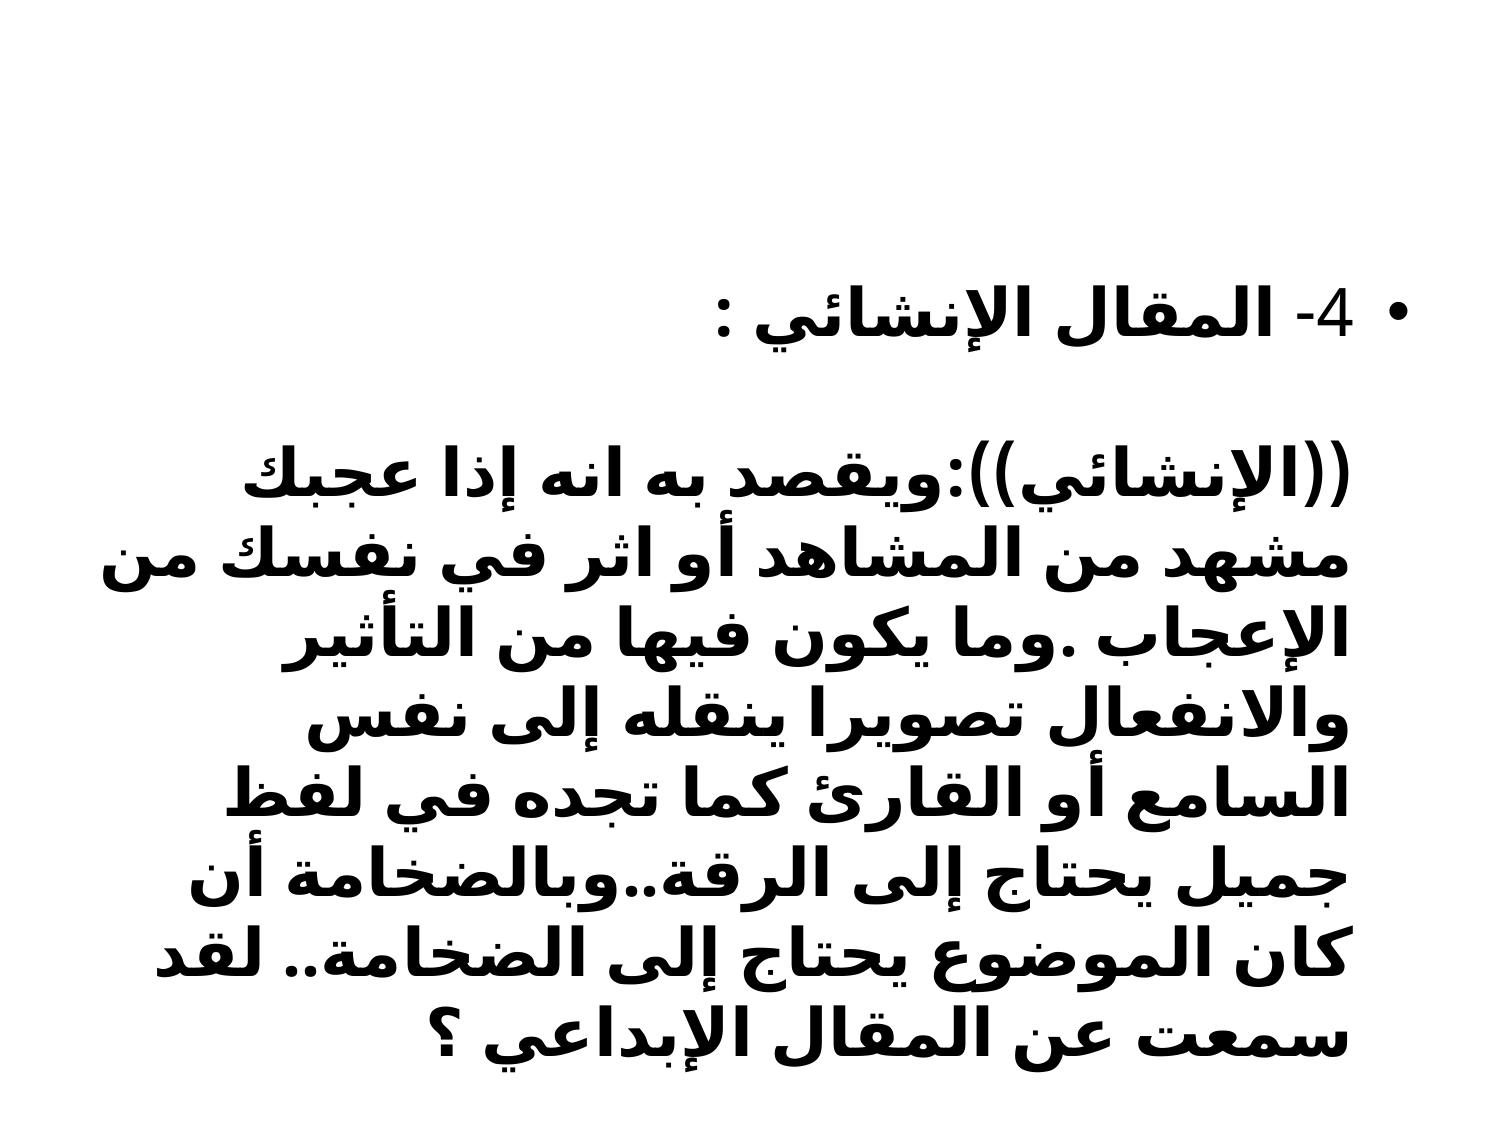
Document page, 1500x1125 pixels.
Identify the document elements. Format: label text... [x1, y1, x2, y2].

list 4- المقال الإنشائي : ((الإنشائي)):ويقصد به انه إذا عجبك مشهد من المشاهد أو اثر في نفسك من الإعجاب .وما يكون فيها من التأثير والانفعال تصويرا ينقله إلى نفس السامع أو القارئ كما تجده في لفظ جميل يحتاج إلى الرقة..وبالضخامة أن كان الموضوع يحتاج إلى الضخامة.. لقد سمعت عن المقال الإبداعي ؟ [75, 262, 1425, 1005]
